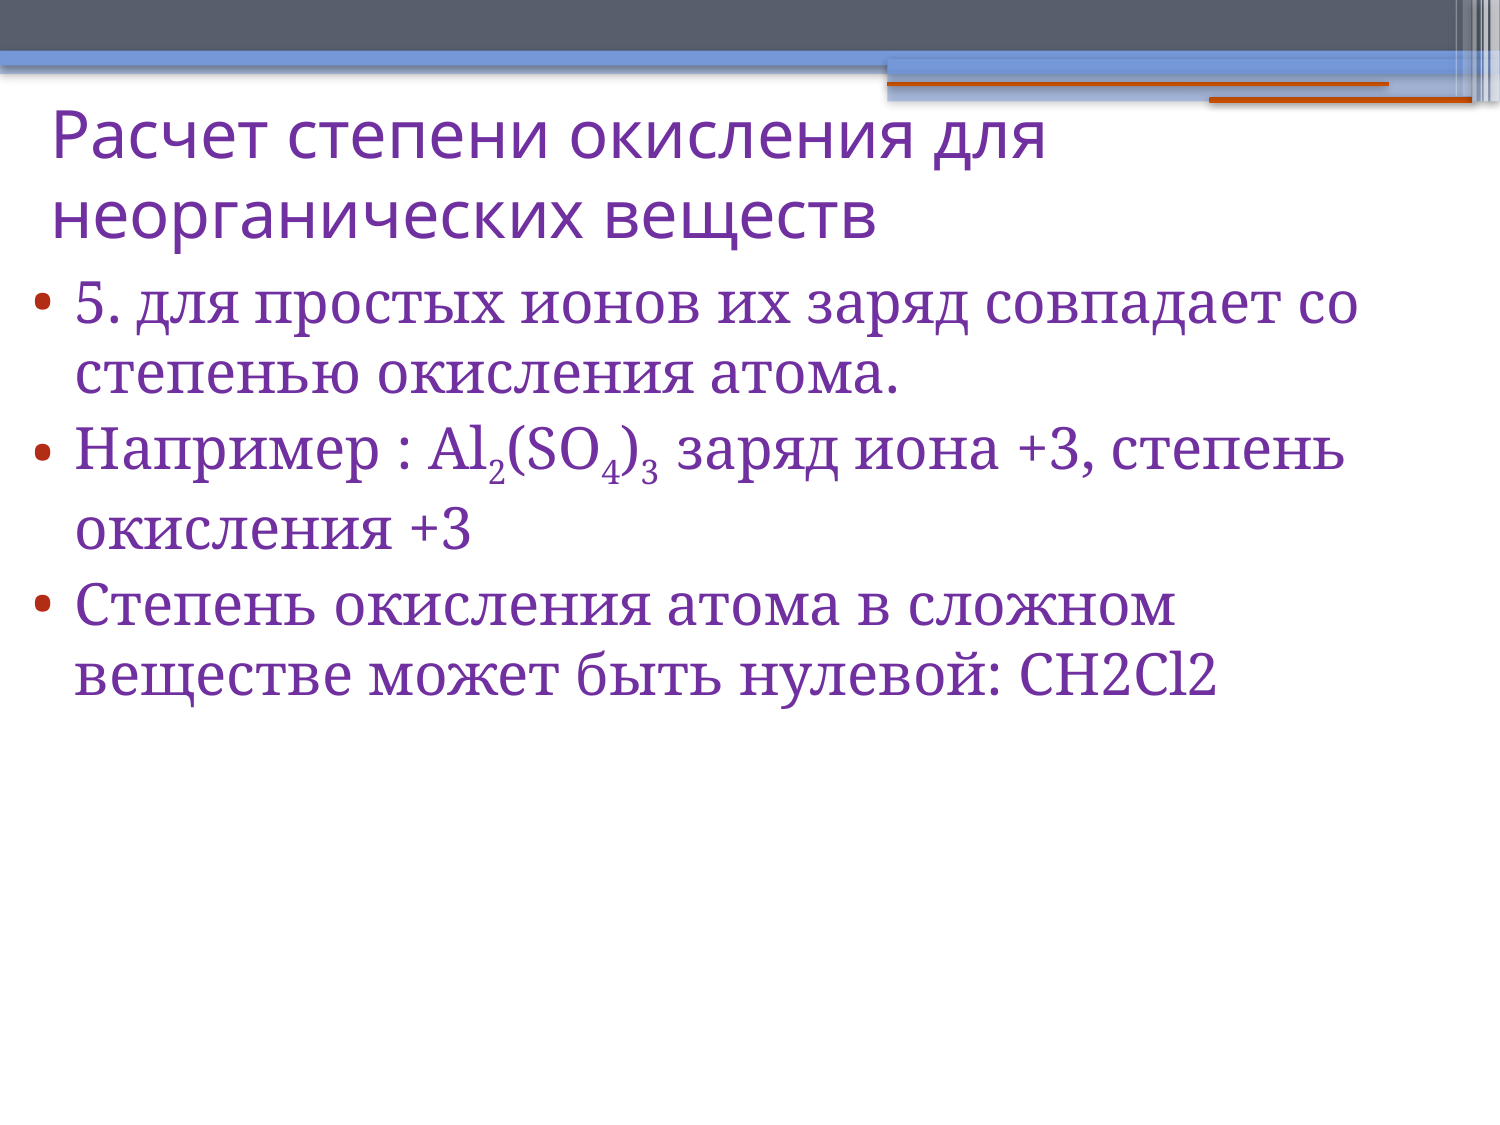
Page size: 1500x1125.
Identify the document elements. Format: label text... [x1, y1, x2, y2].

text_box Расчет степени окисления для неорганических веществ [35, 84, 1386, 257]
text_box 5. для простых ионов их заряд совпадает со степенью окисления атома. Например : Al2(SO4)3 заряд иона +3, степень окисления +3 Степень окисления атома в сложном веществе может быть нулевой: CH2Cl2 [0, 257, 1465, 1125]
